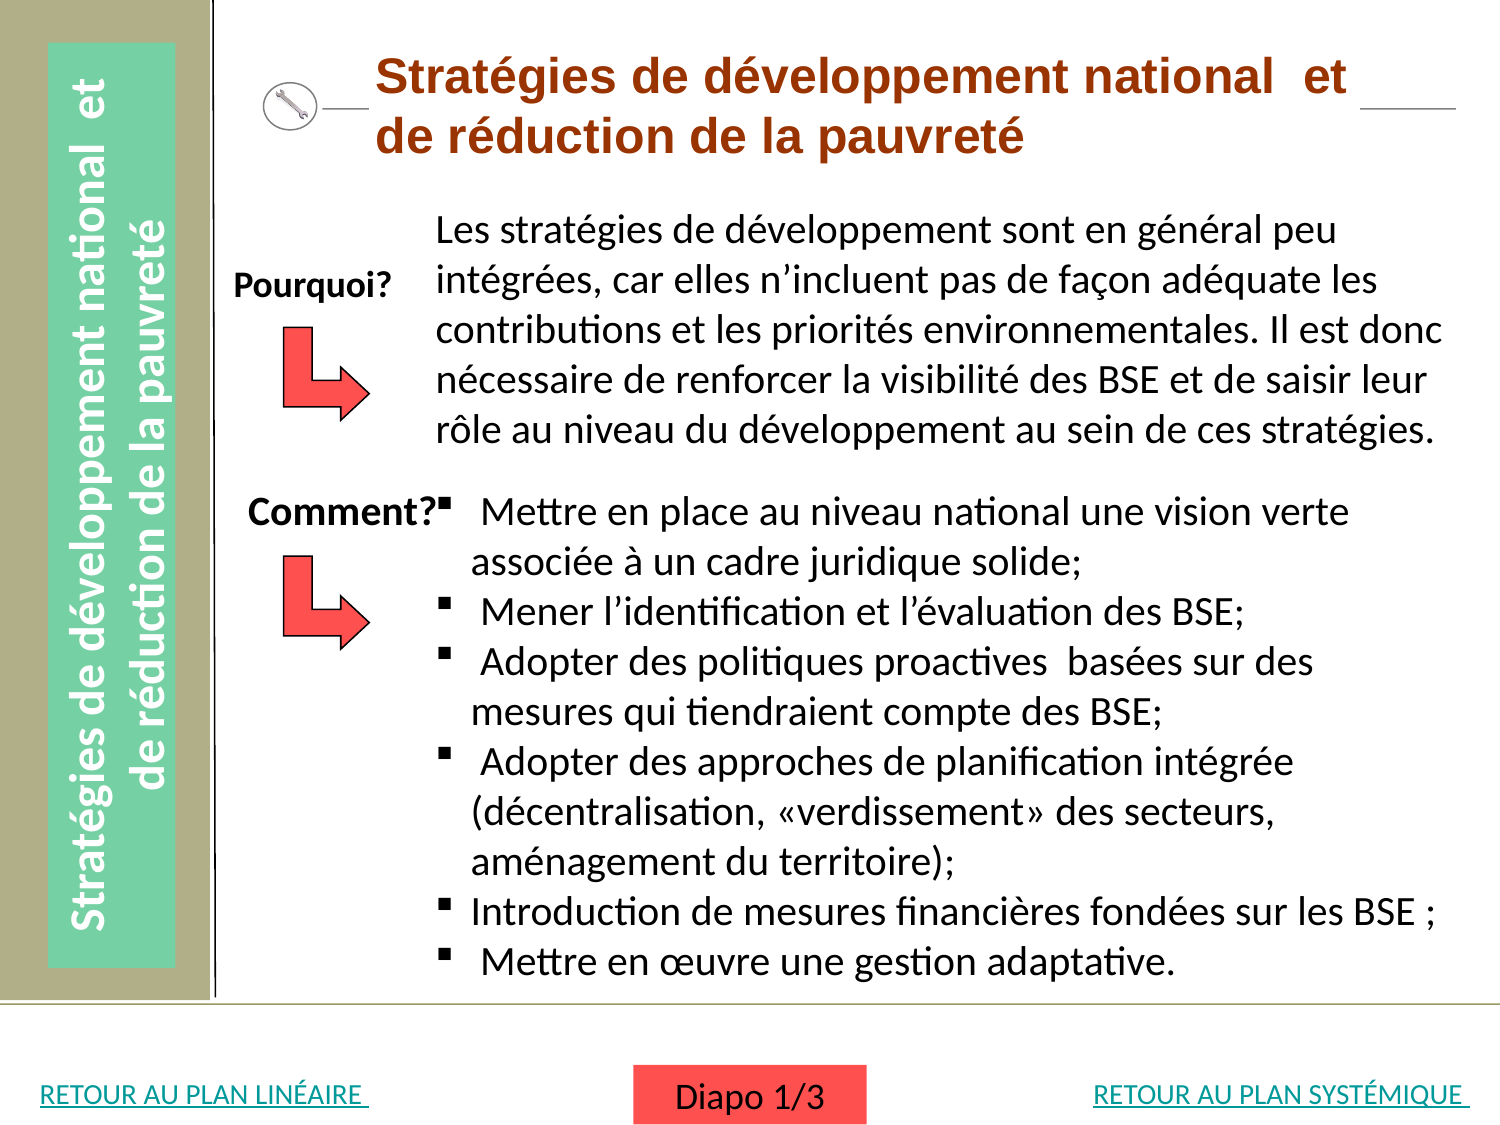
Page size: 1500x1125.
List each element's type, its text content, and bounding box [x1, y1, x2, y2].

text_box Diapo 1/3 [633, 1064, 867, 1125]
text_box Stratégies de développement national et de réduction de la pauvreté [48, 42, 176, 968]
picture [274, 89, 309, 120]
text_box Les stratégies de développement sont en général peu intégrées, car elles n’incluent pas de façon adéquate les contributions et les priorités environnementales. Il est donc nécessaire de renforcer la visibilité des BSE et de saisir leur rôle au niveau du développement au sein de ces stratégies. [421, 231, 1471, 422]
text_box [233, 230, 420, 650]
text_box [263, 82, 317, 122]
text_box RETOUR AU PLAN SYSTÉMIQUE [819, 1063, 1482, 1122]
text_box RETOUR AU PLAN LINÉAIRE [27, 1063, 623, 1122]
text_box Mettre en place au niveau national une vision verte associée à un cadre juridique solide; Mener l’identification et l’évaluation des BSE; Adopter des politiques proactives basées sur des mesures qui tiendraient compte des BSE; Adopter des approches de planification intégrée (décentralisation, «verdissement» des secteurs, aménagement du territoire); Introduction de mesures financières fondées sur les BSE ; Mettre en œuvre une gestion adaptative. [420, 500, 1471, 968]
text_box [0, 0, 210, 1001]
text_box Stratégies de développement national et de réduction de la pauvreté [369, 37, 1360, 176]
